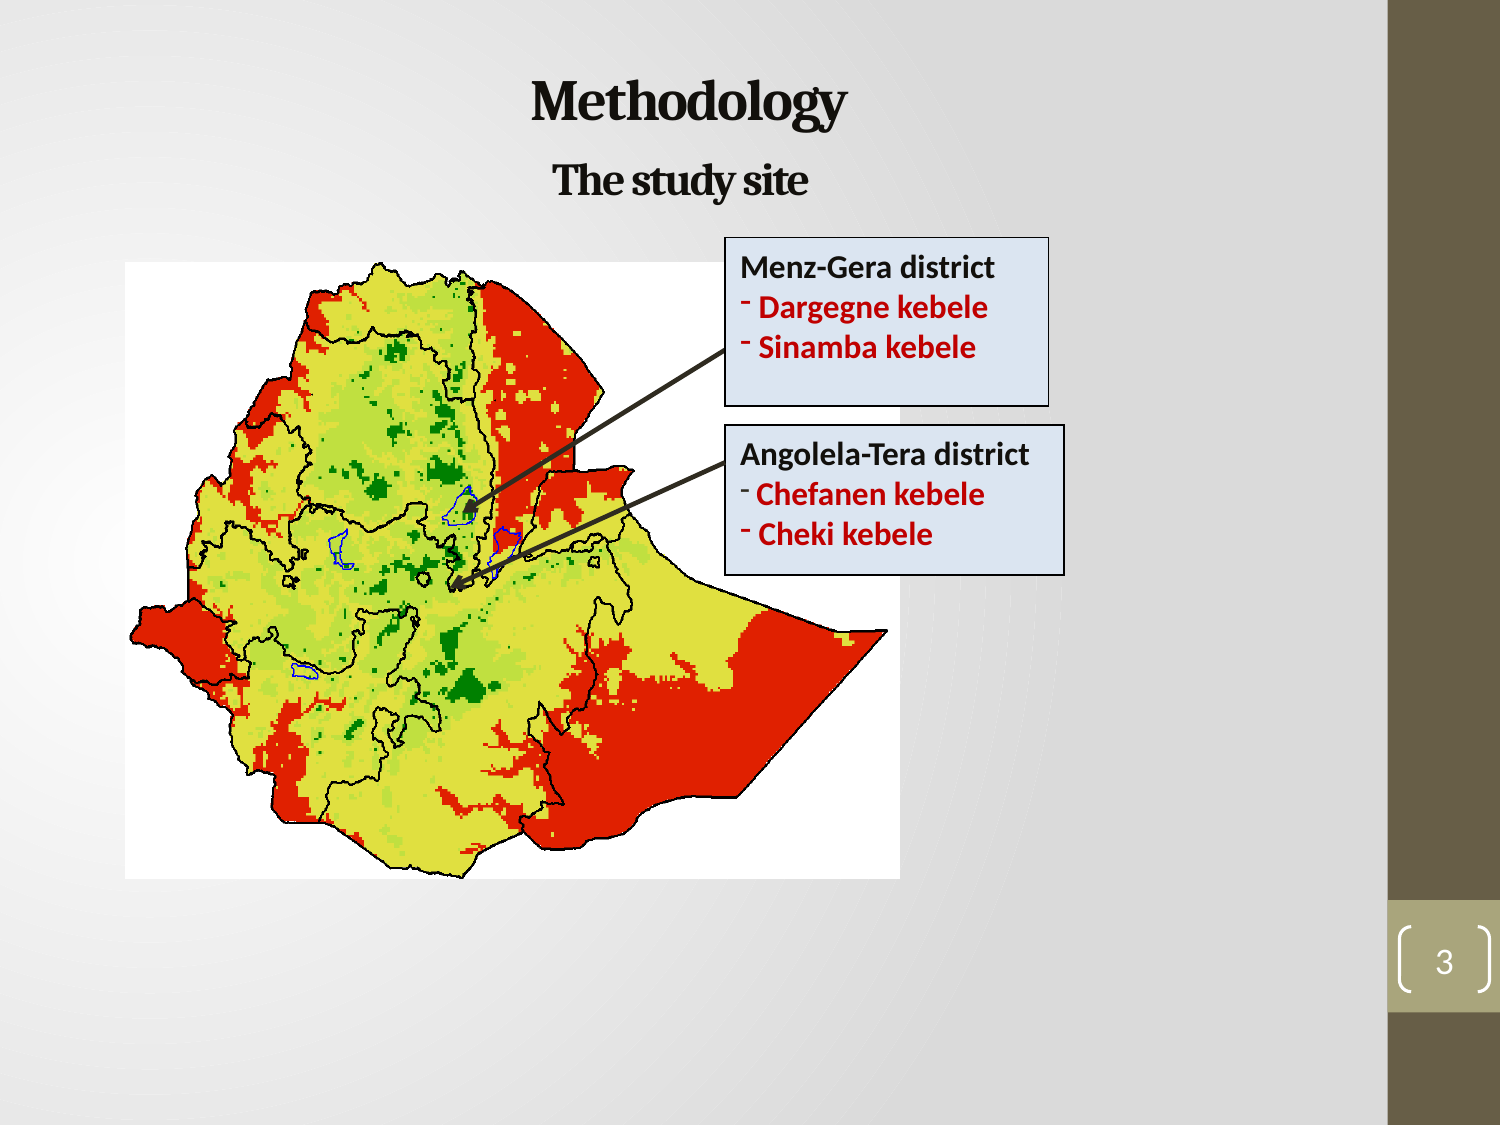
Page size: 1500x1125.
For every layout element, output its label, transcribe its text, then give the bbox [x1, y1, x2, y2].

text_box Methodology [64, 45, 1325, 149]
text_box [124, 236, 1065, 879]
text_box The study site [424, 125, 938, 229]
slide_number 3 [1397, 925, 1492, 994]
